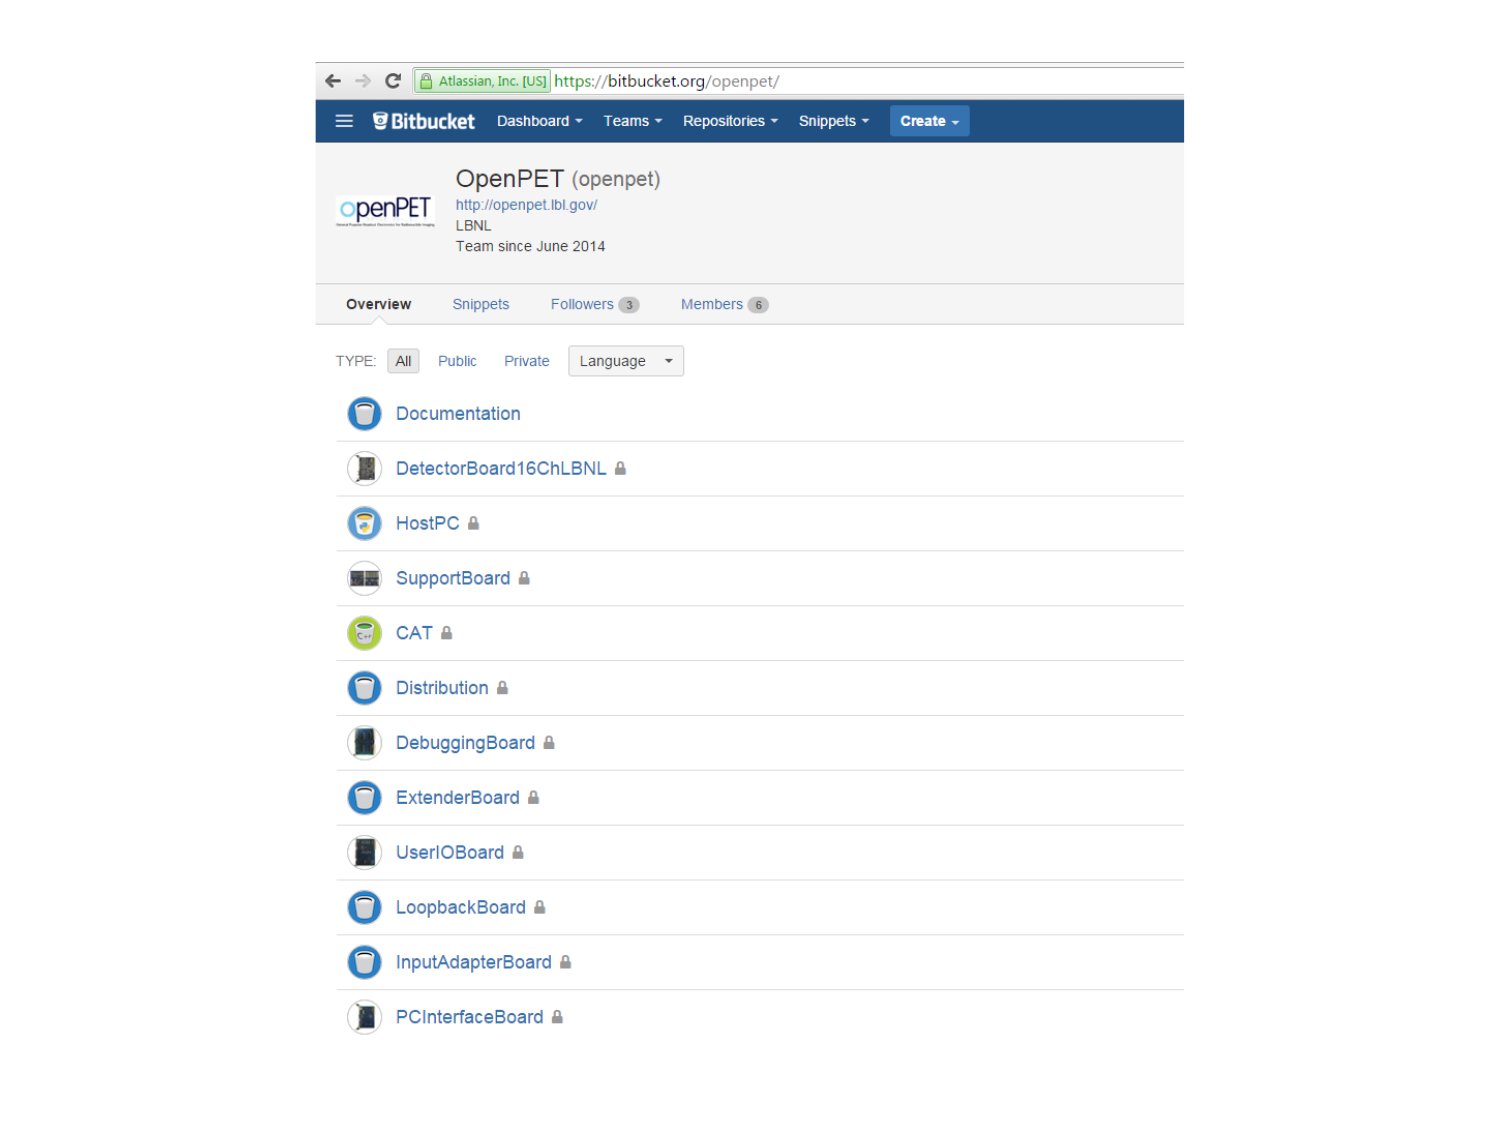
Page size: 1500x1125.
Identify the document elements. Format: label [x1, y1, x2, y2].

picture [315, 62, 1185, 1063]
